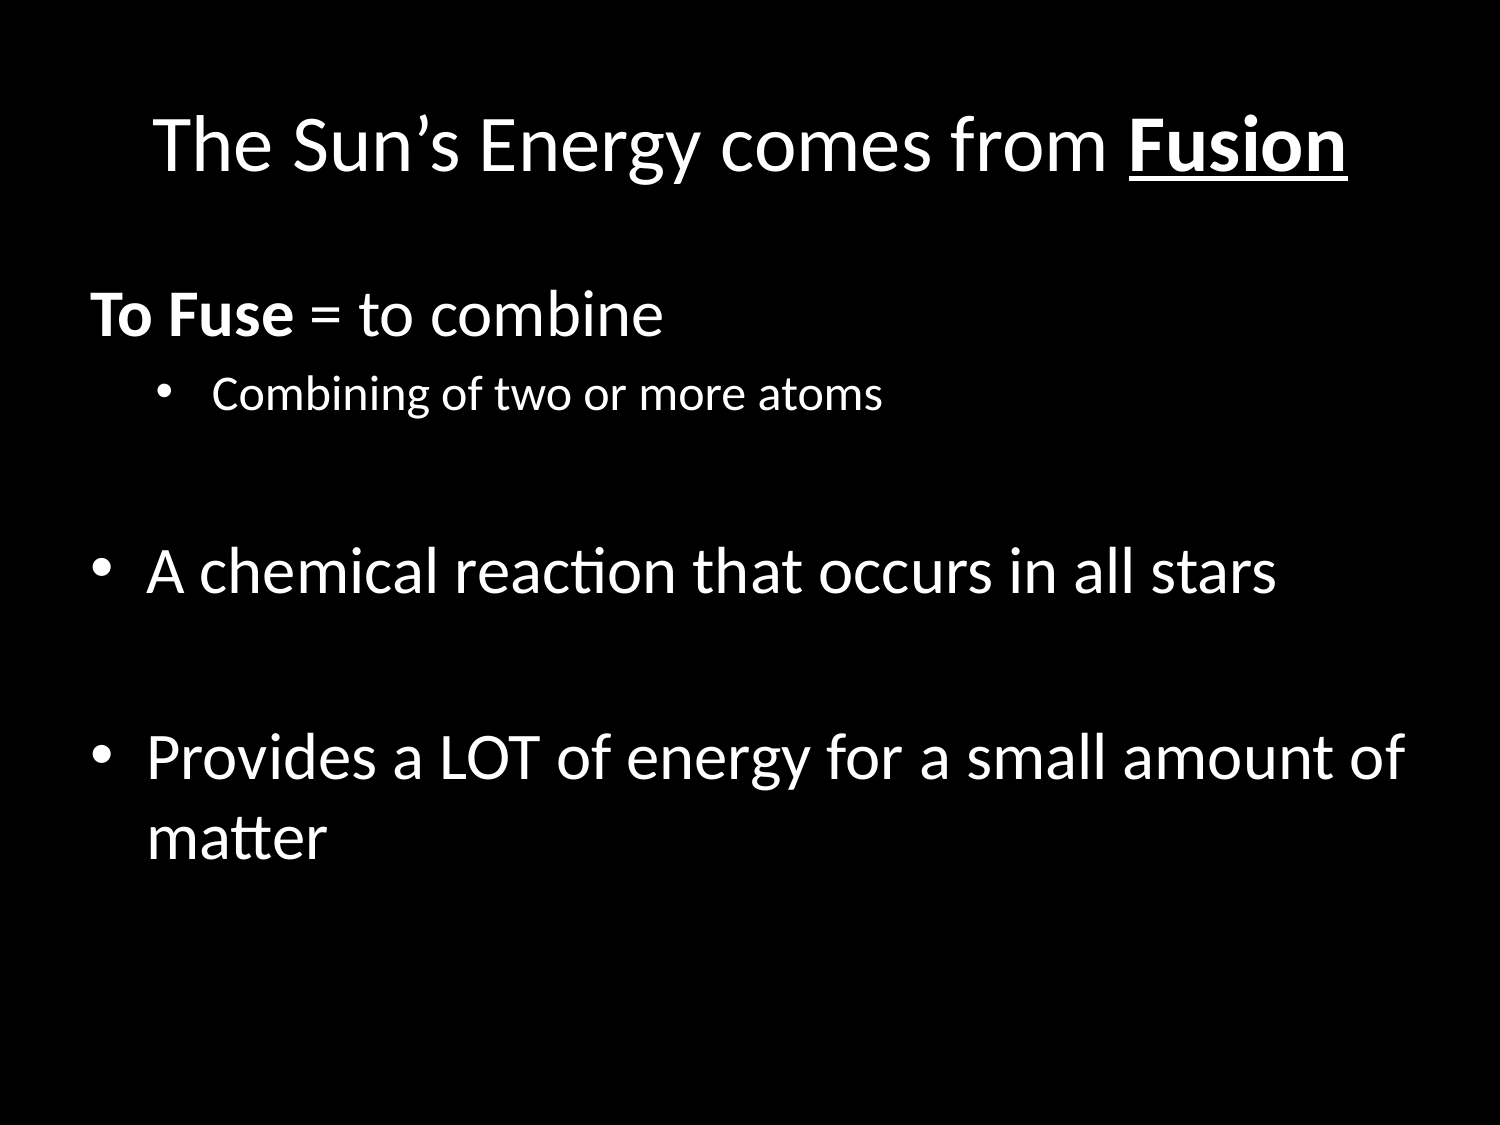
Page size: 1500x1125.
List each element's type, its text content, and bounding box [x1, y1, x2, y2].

title The Sun’s Energy comes from Fusion [75, 45, 1425, 233]
list To Fuse = to combine Combining of two or more atoms A chemical reaction that occurs in all stars Provides a LOT of energy for a small amount of matter [75, 262, 1425, 1005]
